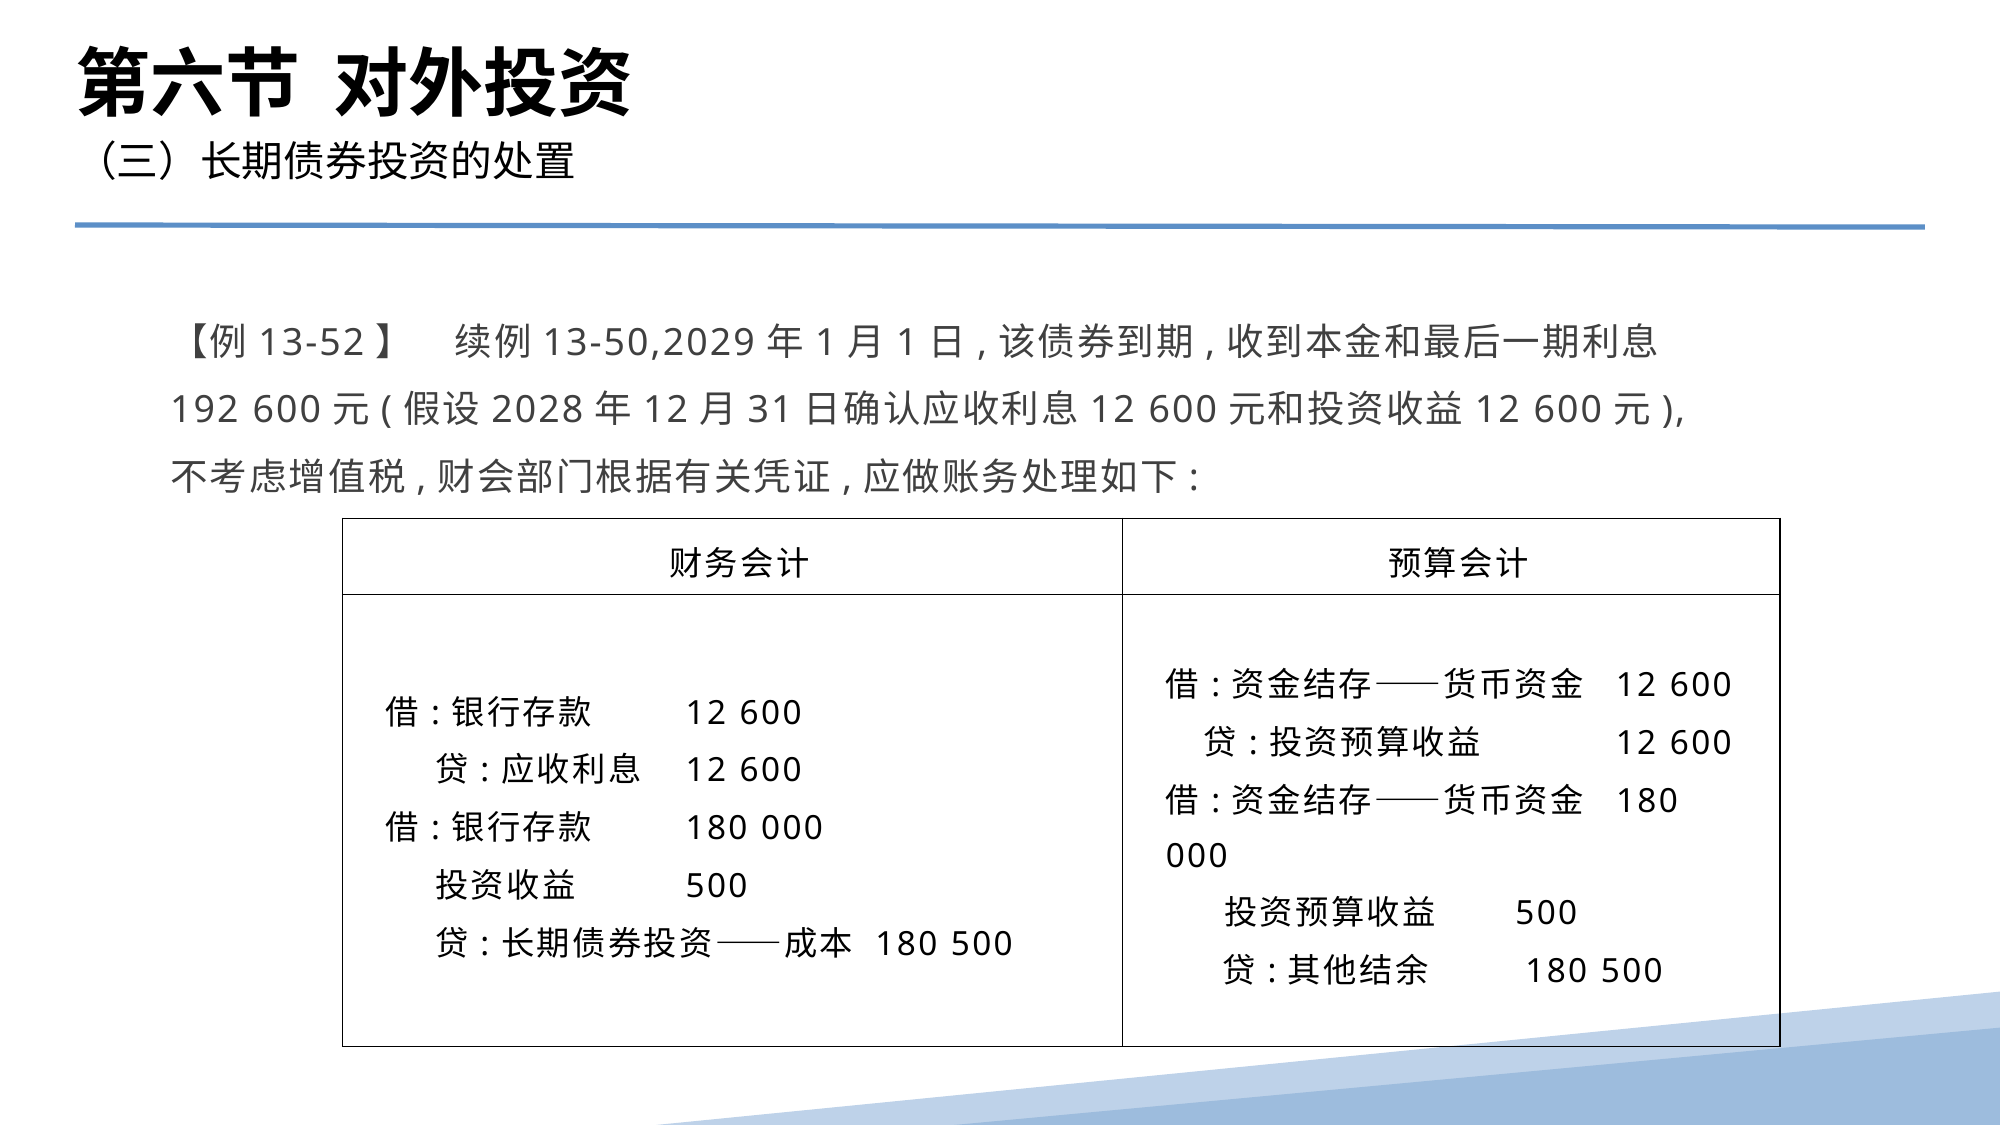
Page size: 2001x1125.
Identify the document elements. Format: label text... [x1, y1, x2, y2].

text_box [74, 224, 1925, 228]
table_cell 借:资金结存——货币资金 12 600 贷:投资预算收益 12 600 借:资金结存——货币资金 180 000 投资预算收益 500 贷:其他结余 180 500 [1123, 595, 1779, 991]
table_header 预算会计 [1123, 519, 1779, 594]
text_box （三）长期债券投资的处置 [75, 124, 1925, 200]
table_cell 借:银行存款 12 600 贷:应收利息 12 600 借:银行存款 180 000 投资收益 500 贷:长期债券投资——成本 180 500 [343, 595, 1122, 1046]
table_header 财务会计 [343, 519, 1122, 594]
text_box 第六节 对外投资 [75, 24, 1925, 124]
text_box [656, 991, 2000, 1125]
text_box 【例13-52】 续例13-50,2029年1月1日,该债券到期,收到本金和最后一期利息192 600元(假设2028年12月31日确认应收利息12 600元和投资收益12 600元),不考虑增值税,财会部门根据有关凭证,应做账务处理如下: [159, 246, 1740, 547]
